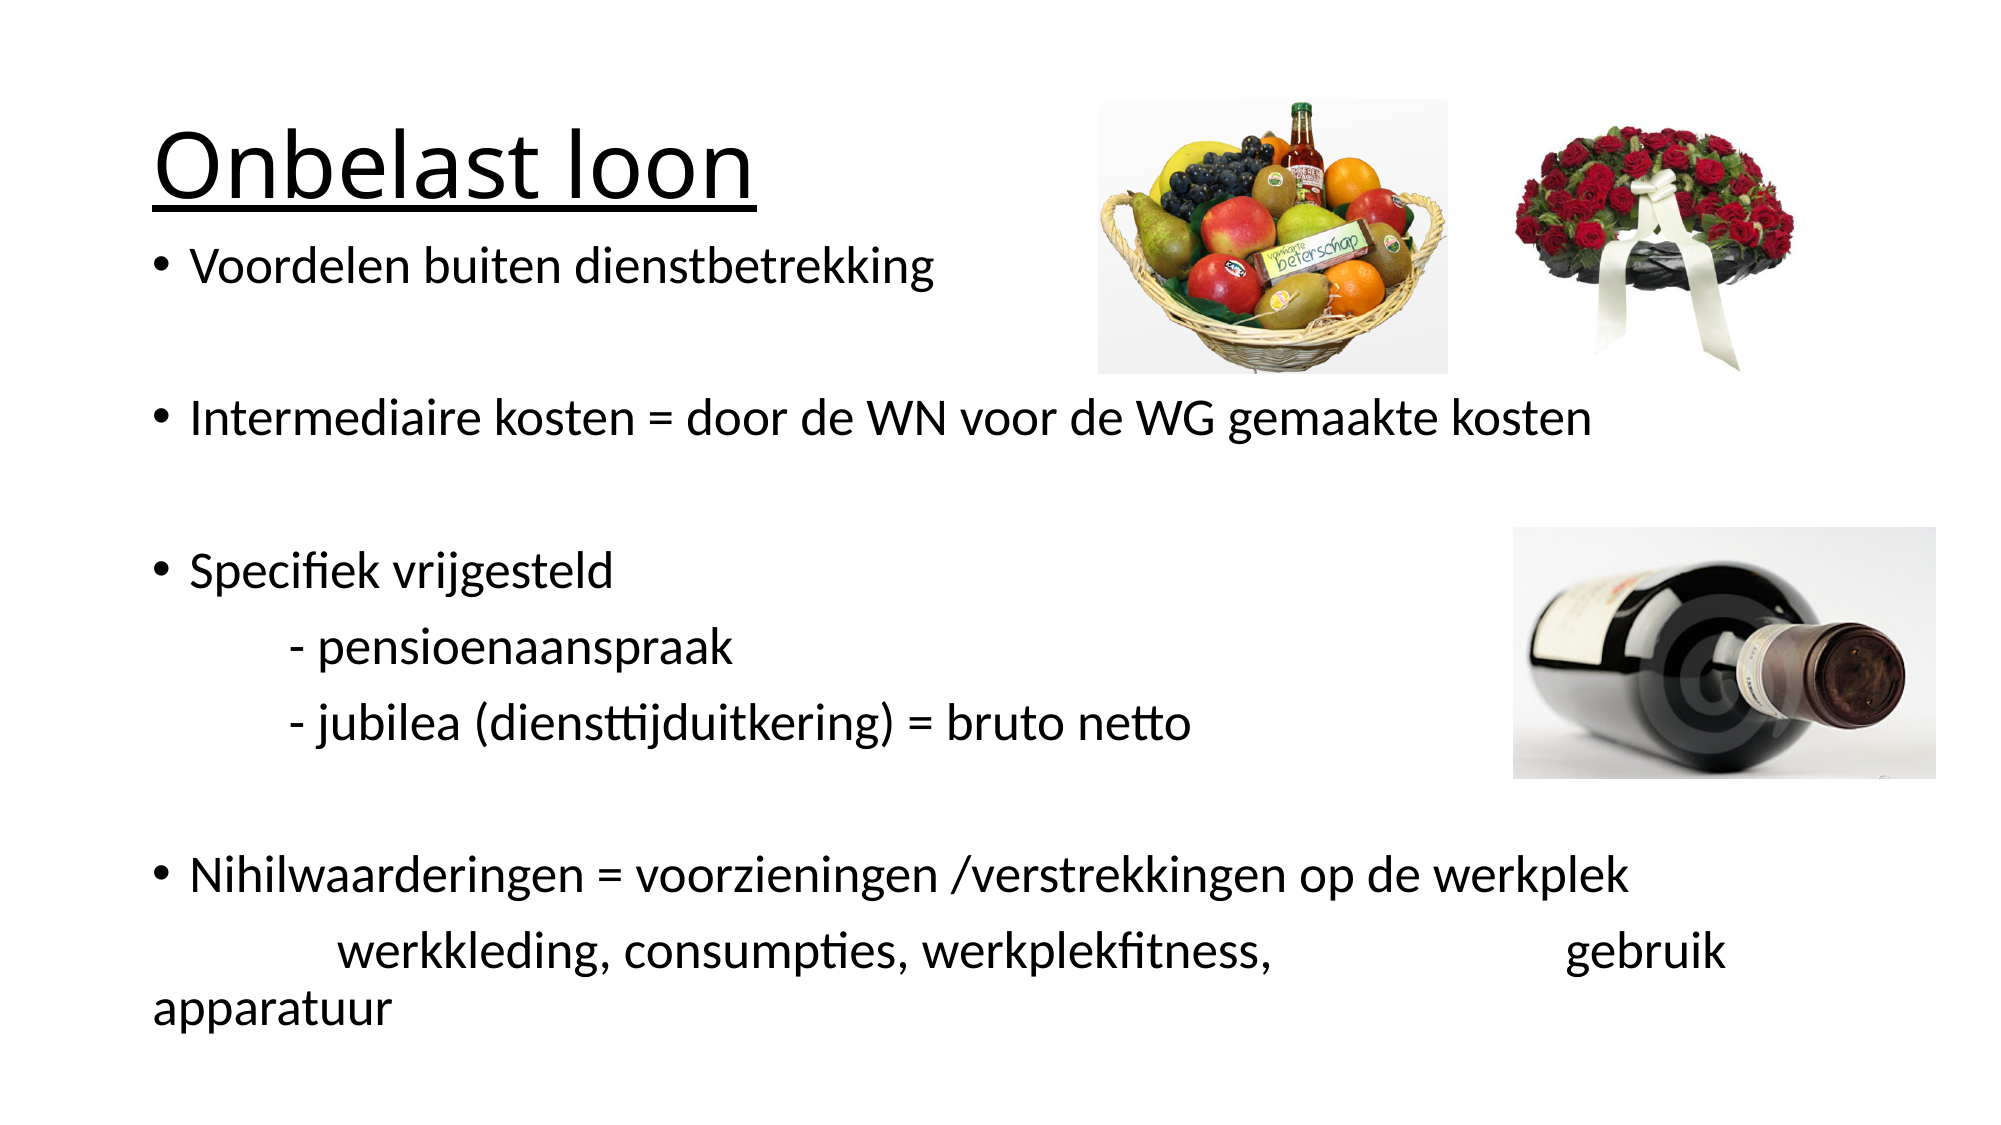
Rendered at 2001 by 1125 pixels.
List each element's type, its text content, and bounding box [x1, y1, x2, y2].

title Onbelast loon [137, 59, 1863, 230]
picture [1098, 99, 1448, 374]
picture [1513, 527, 1936, 779]
picture [1513, 110, 1797, 374]
list Voordelen buiten dienstbetrekking Intermediaire kosten = door de WN voor de WG gemaakte kosten Specifiek vrijgesteld - pensioenaanspraak - jubilea (diensttijduitkering) = bruto netto Nihilwaarderingen = voorzieningen /verstrekkingen op de werkplek werkkleding, consumpties, werkplekfitness, gebruik apparatuur [137, 230, 1863, 1125]
